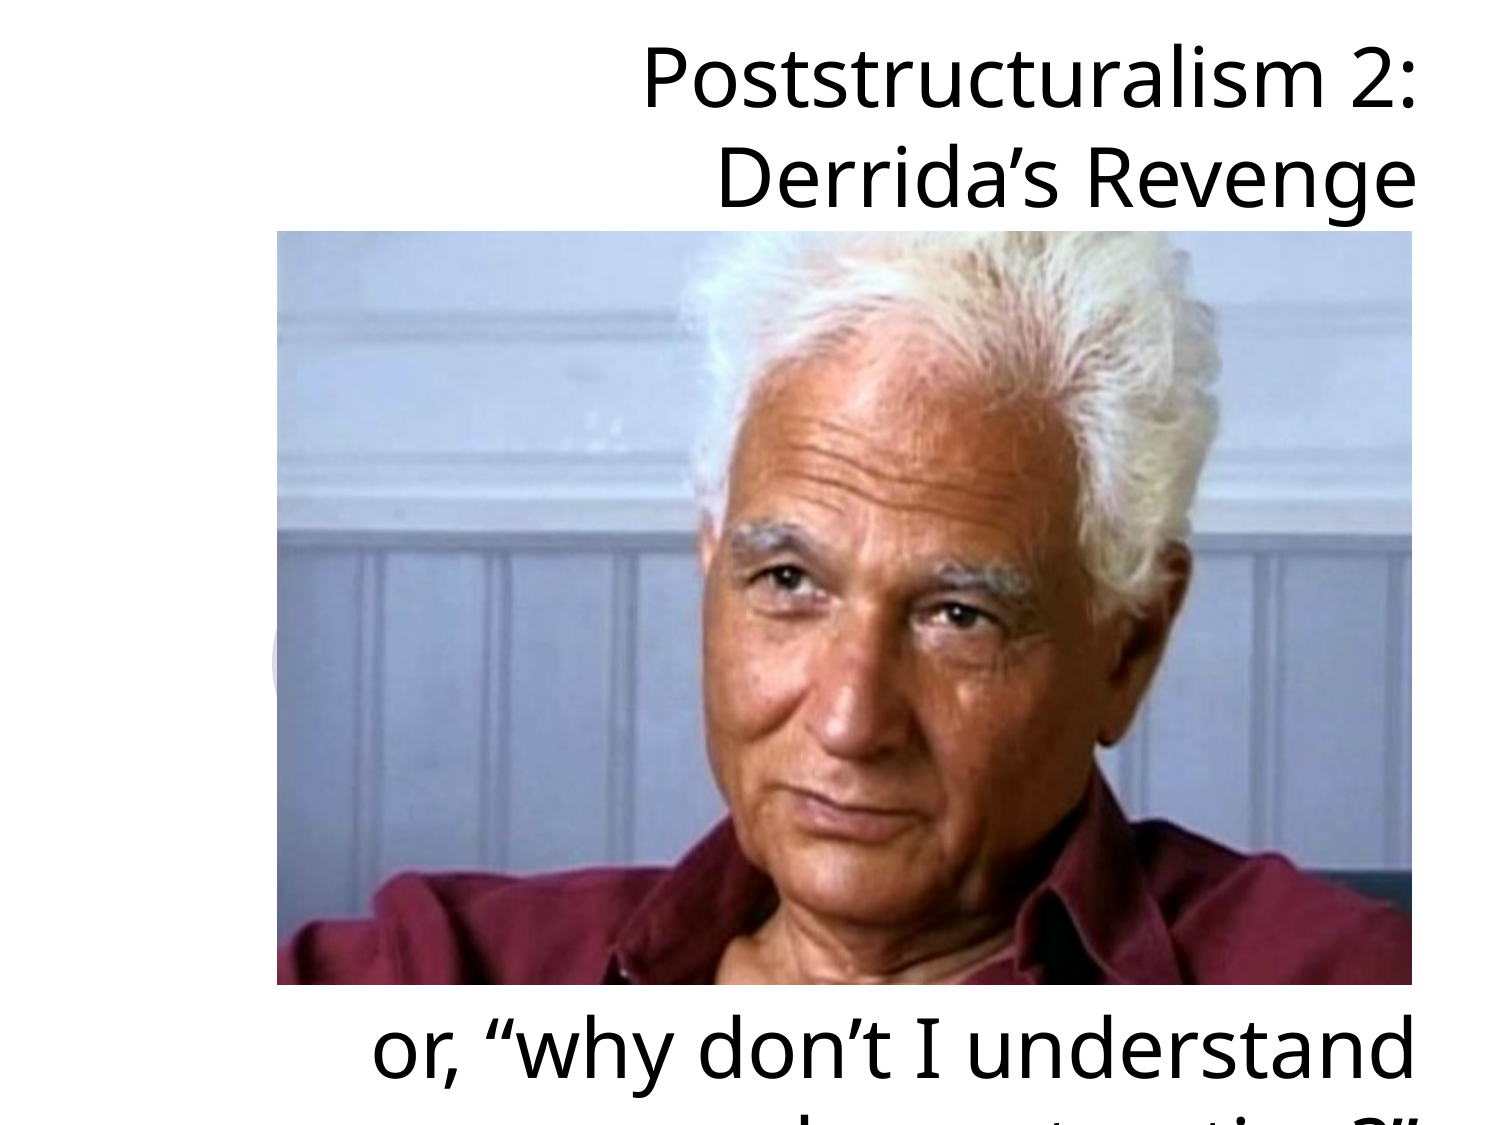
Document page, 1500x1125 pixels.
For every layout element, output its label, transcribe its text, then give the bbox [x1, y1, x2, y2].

subtitle or, “why don’t I understand deconstruction?” [0, 987, 1436, 1095]
title Poststructuralism 2: Derrida’s Revenge [0, 30, 1436, 232]
picture [277, 231, 1412, 986]
